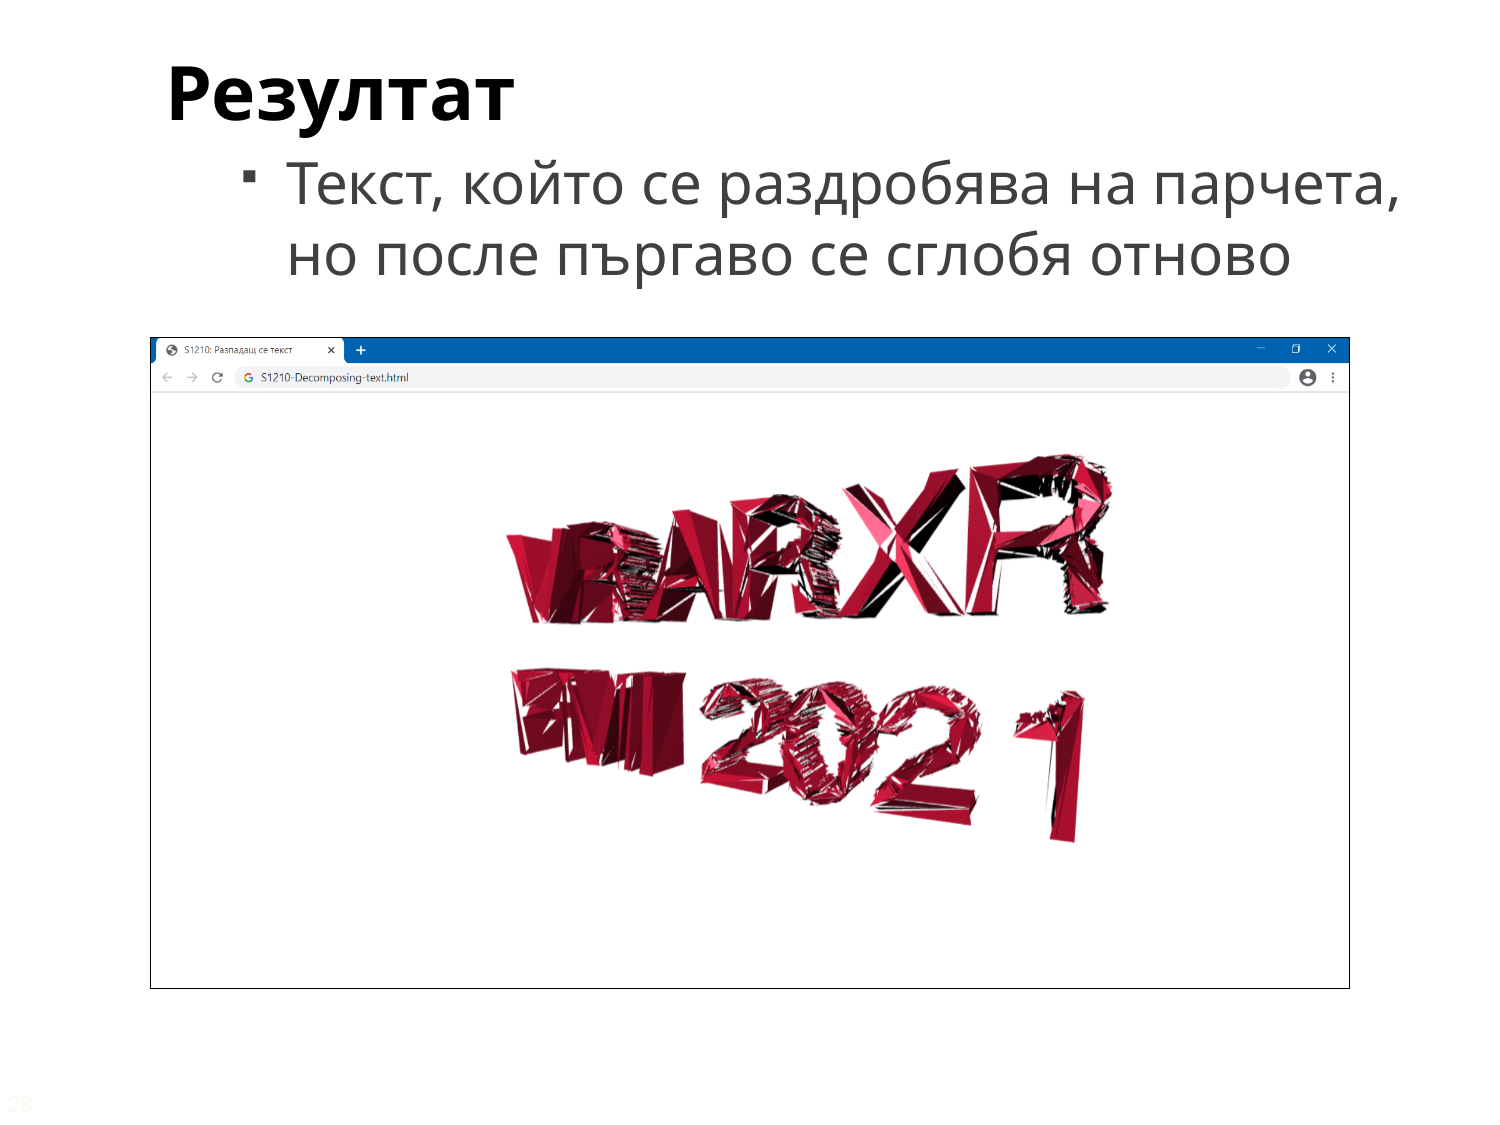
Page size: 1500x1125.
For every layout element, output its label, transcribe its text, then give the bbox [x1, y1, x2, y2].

picture [149, 337, 1351, 989]
list Резултат Текст, който се раздробява на парчета, но после пъргаво се сглобя отново [150, 37, 1488, 1113]
